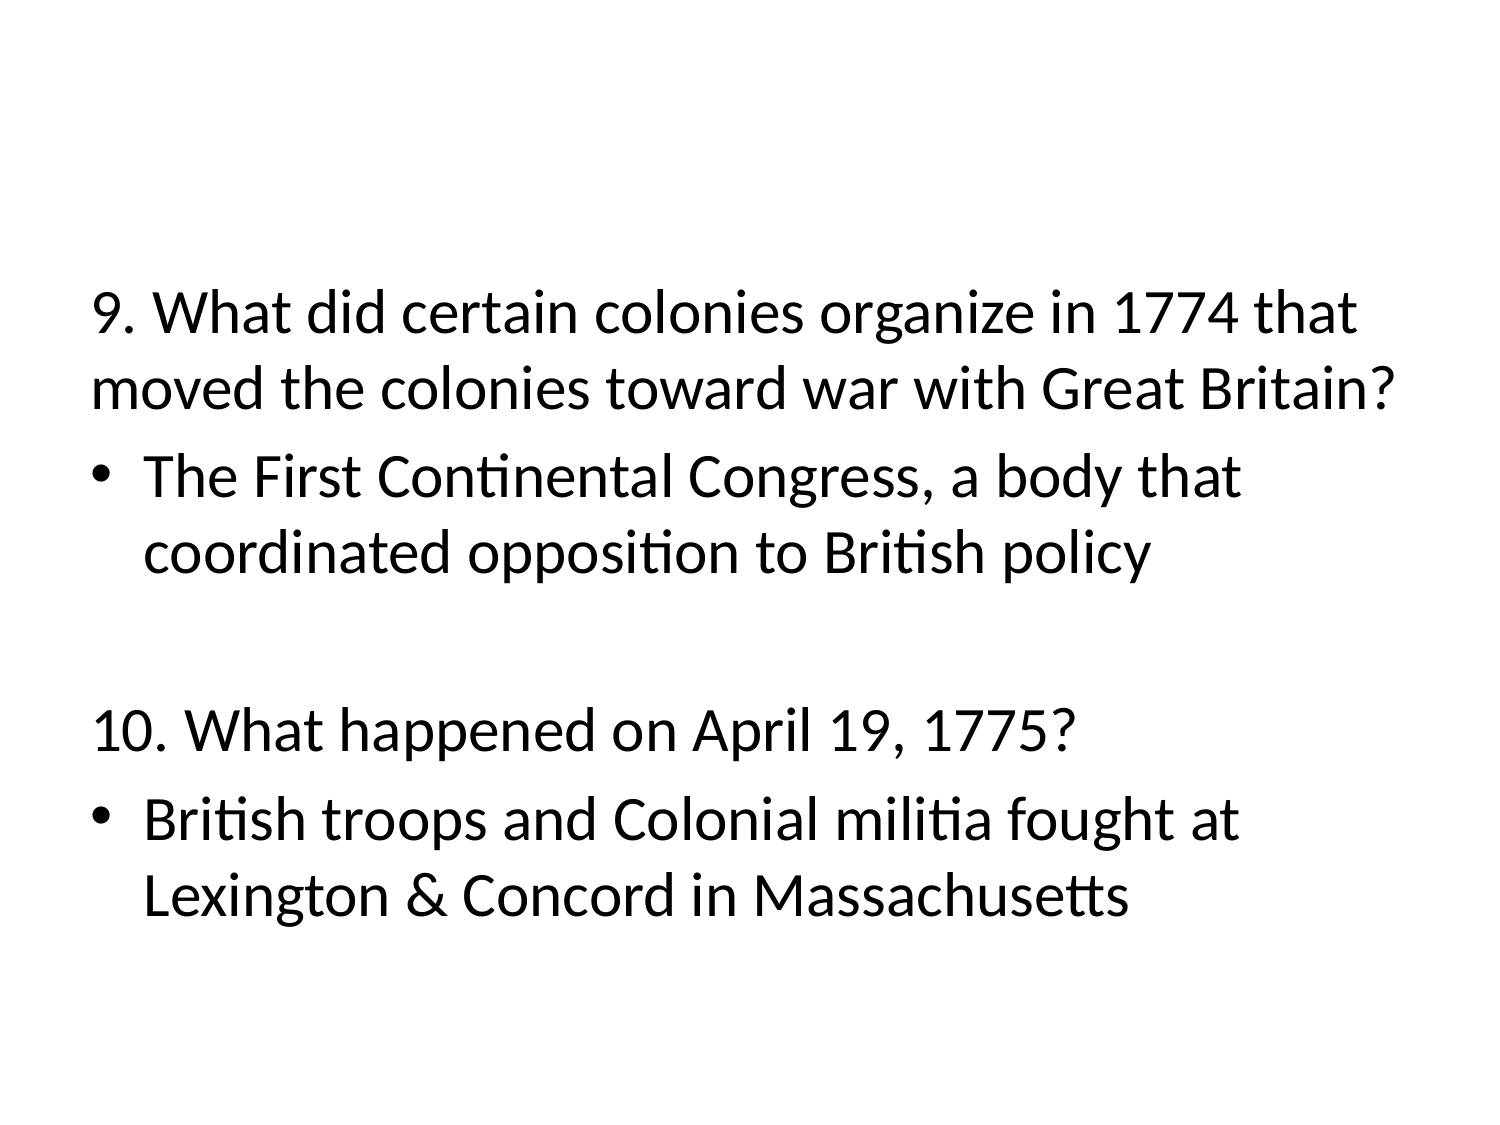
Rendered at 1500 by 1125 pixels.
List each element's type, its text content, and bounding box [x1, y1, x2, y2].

list 9. What did certain colonies organize in 1774 that moved the colonies toward war with Great Britain? The First Continental Congress, a body that coordinated opposition to British policy 10. What happened on April 19, 1775? British troops and Colonial militia fought at Lexington & Concord in Massachusetts [75, 262, 1425, 1005]
